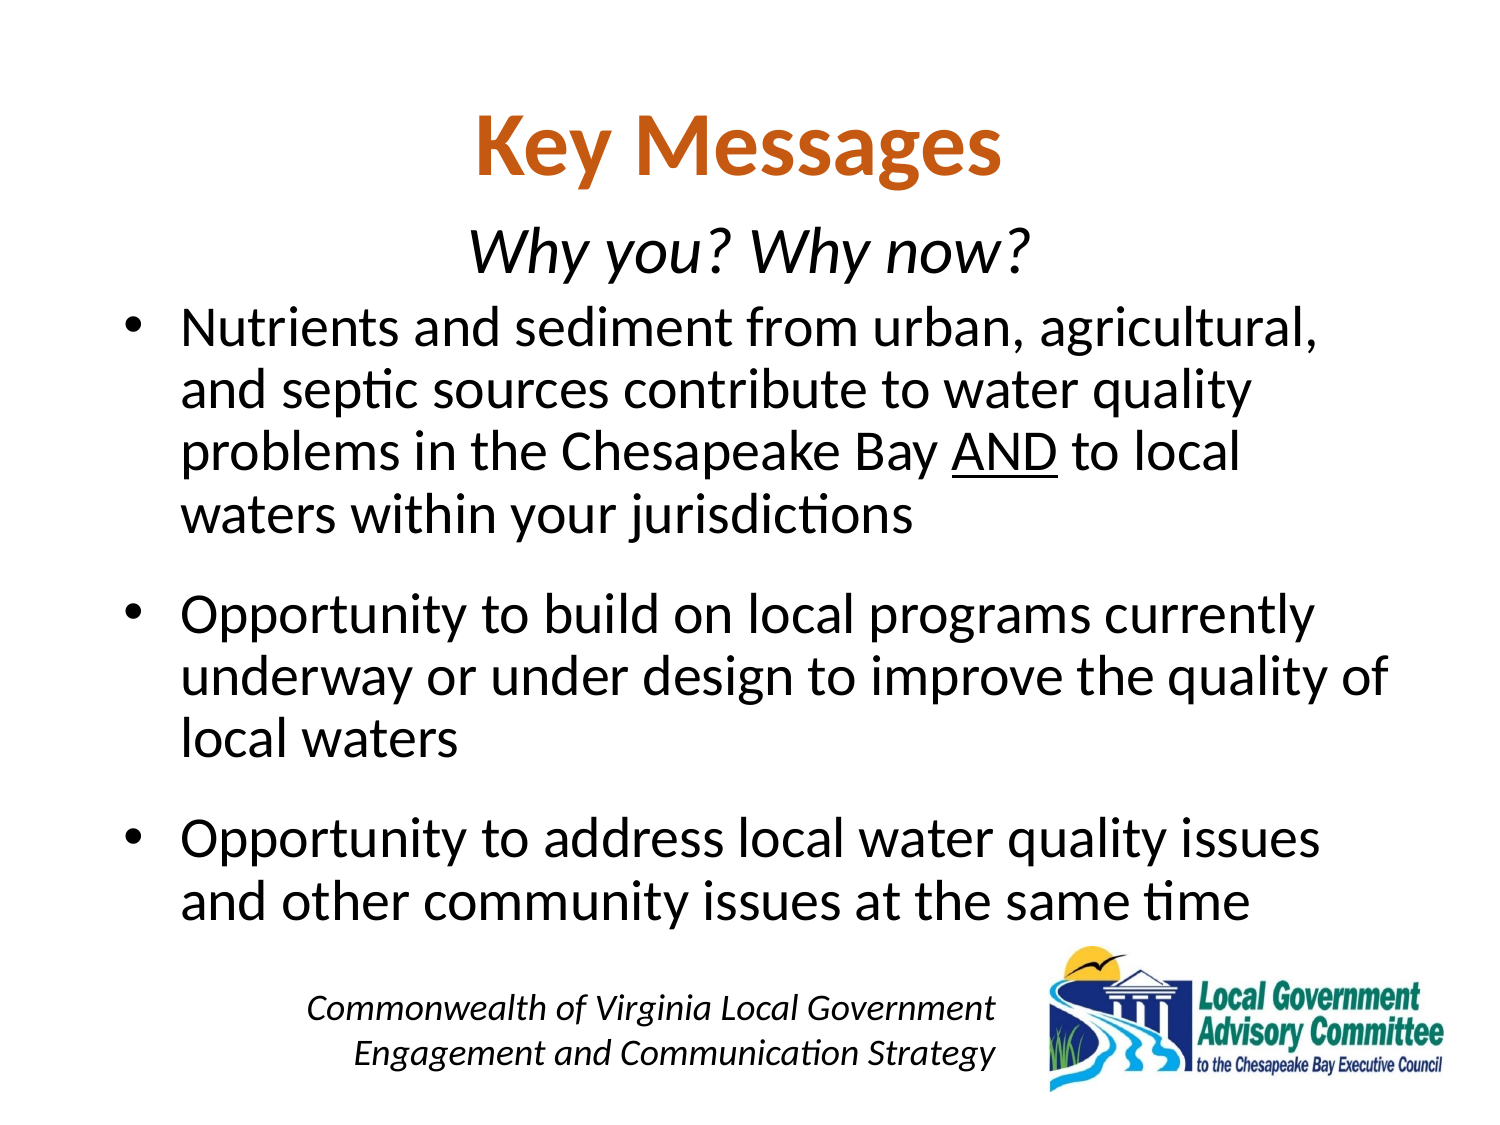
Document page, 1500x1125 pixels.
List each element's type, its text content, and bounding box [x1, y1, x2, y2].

picture [1048, 946, 1444, 1092]
title Key Messages [75, 45, 1425, 199]
list Why you? Why now? [75, 199, 1425, 288]
text_box Nutrients and sediment from urban, agricultural, and septic sources contribute to water quality problems in the Chesapeake Bay AND to local waters within your jurisdictions Opportunity to build on local programs currently underway or under design to improve the quality of local waters Opportunity to address local water quality issues and other community issues at the same time [74, 288, 1425, 982]
text_box Commonwealth of Virginia Local Government Engagement and Communication Strategy [176, 982, 1020, 1081]
